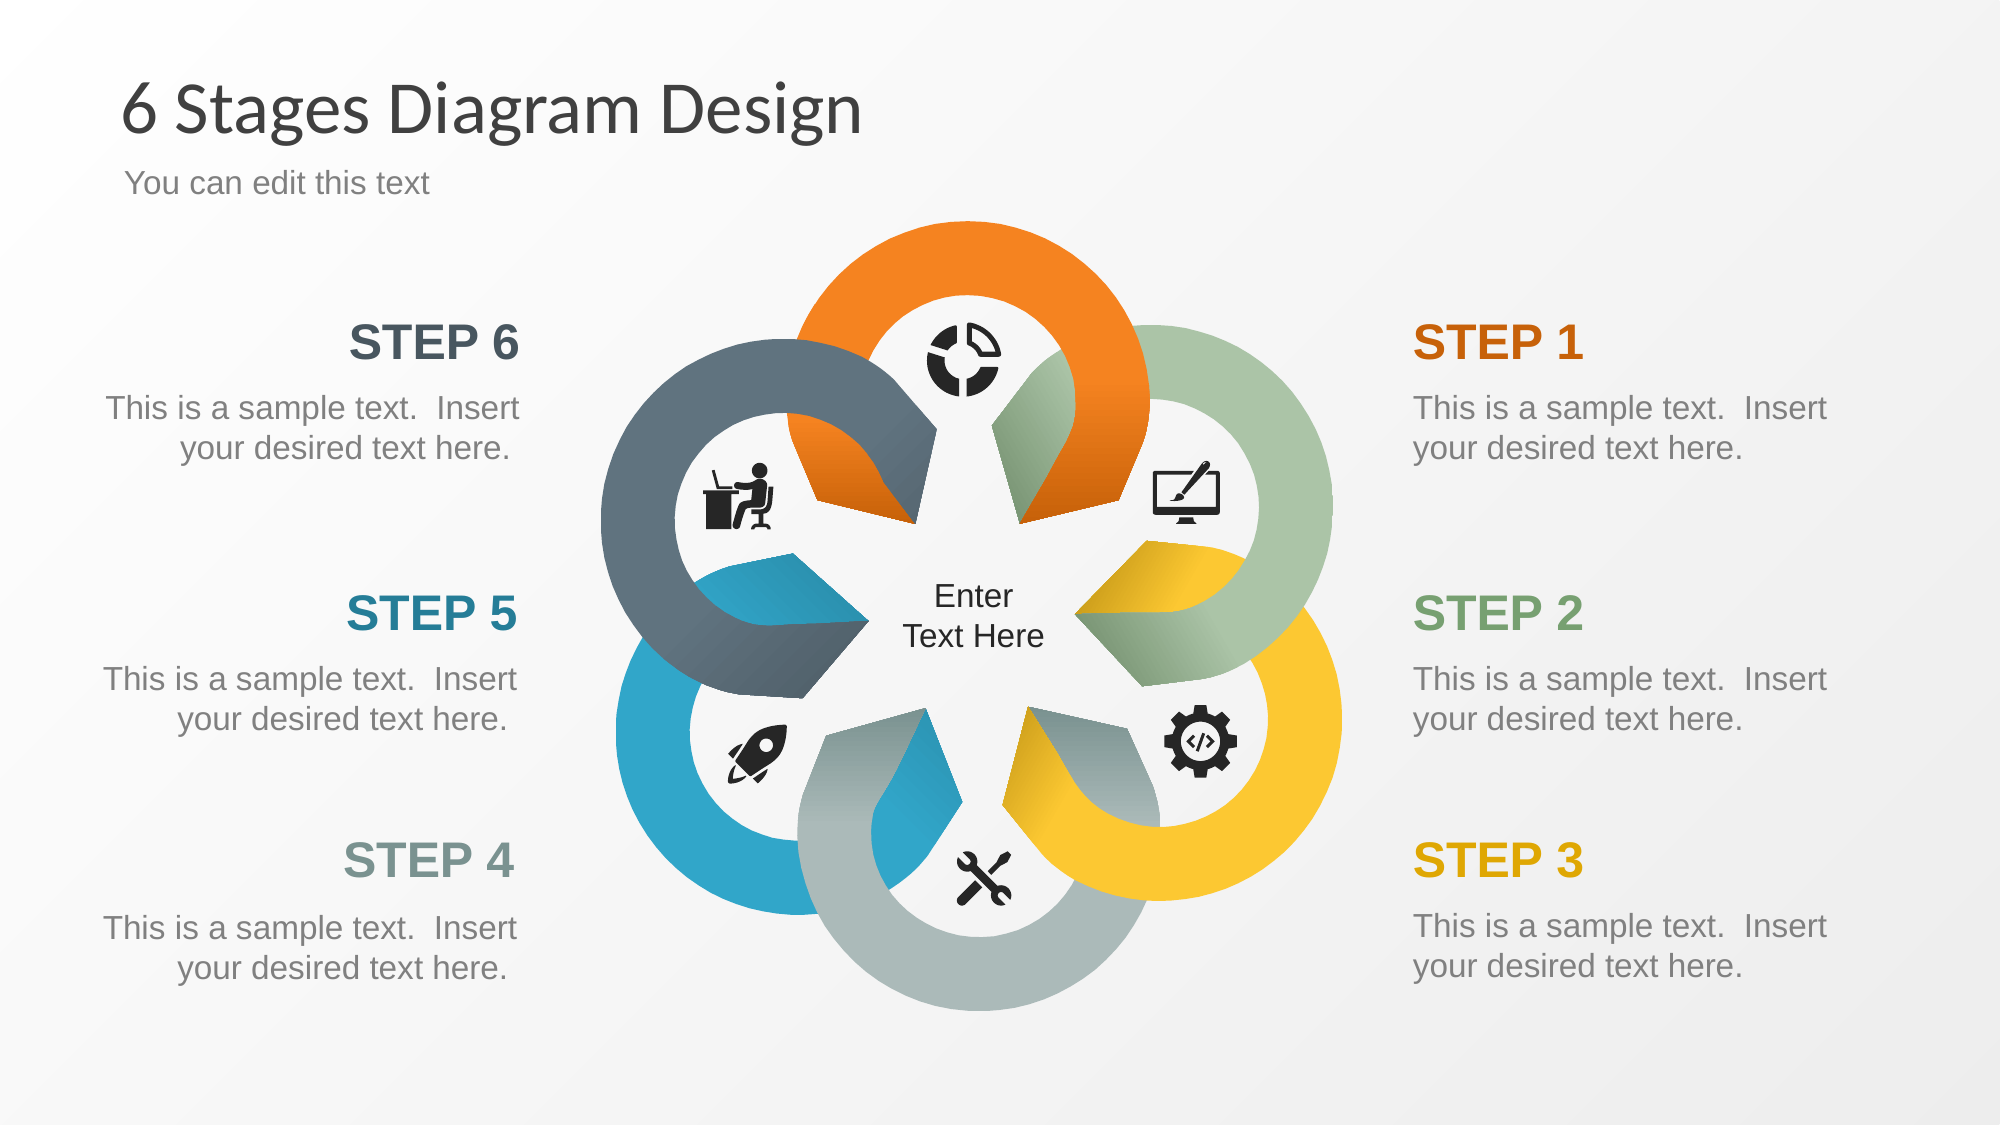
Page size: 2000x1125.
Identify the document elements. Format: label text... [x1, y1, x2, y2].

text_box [56, 301, 536, 516]
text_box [53, 572, 533, 787]
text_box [1397, 301, 1871, 475]
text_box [1397, 819, 1874, 993]
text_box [1397, 572, 1874, 746]
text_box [53, 819, 533, 1036]
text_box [600, 220, 1343, 1012]
title 6 Stages Diagram Design [99, 45, 1900, 162]
text_box You can edit this text [109, 154, 658, 209]
